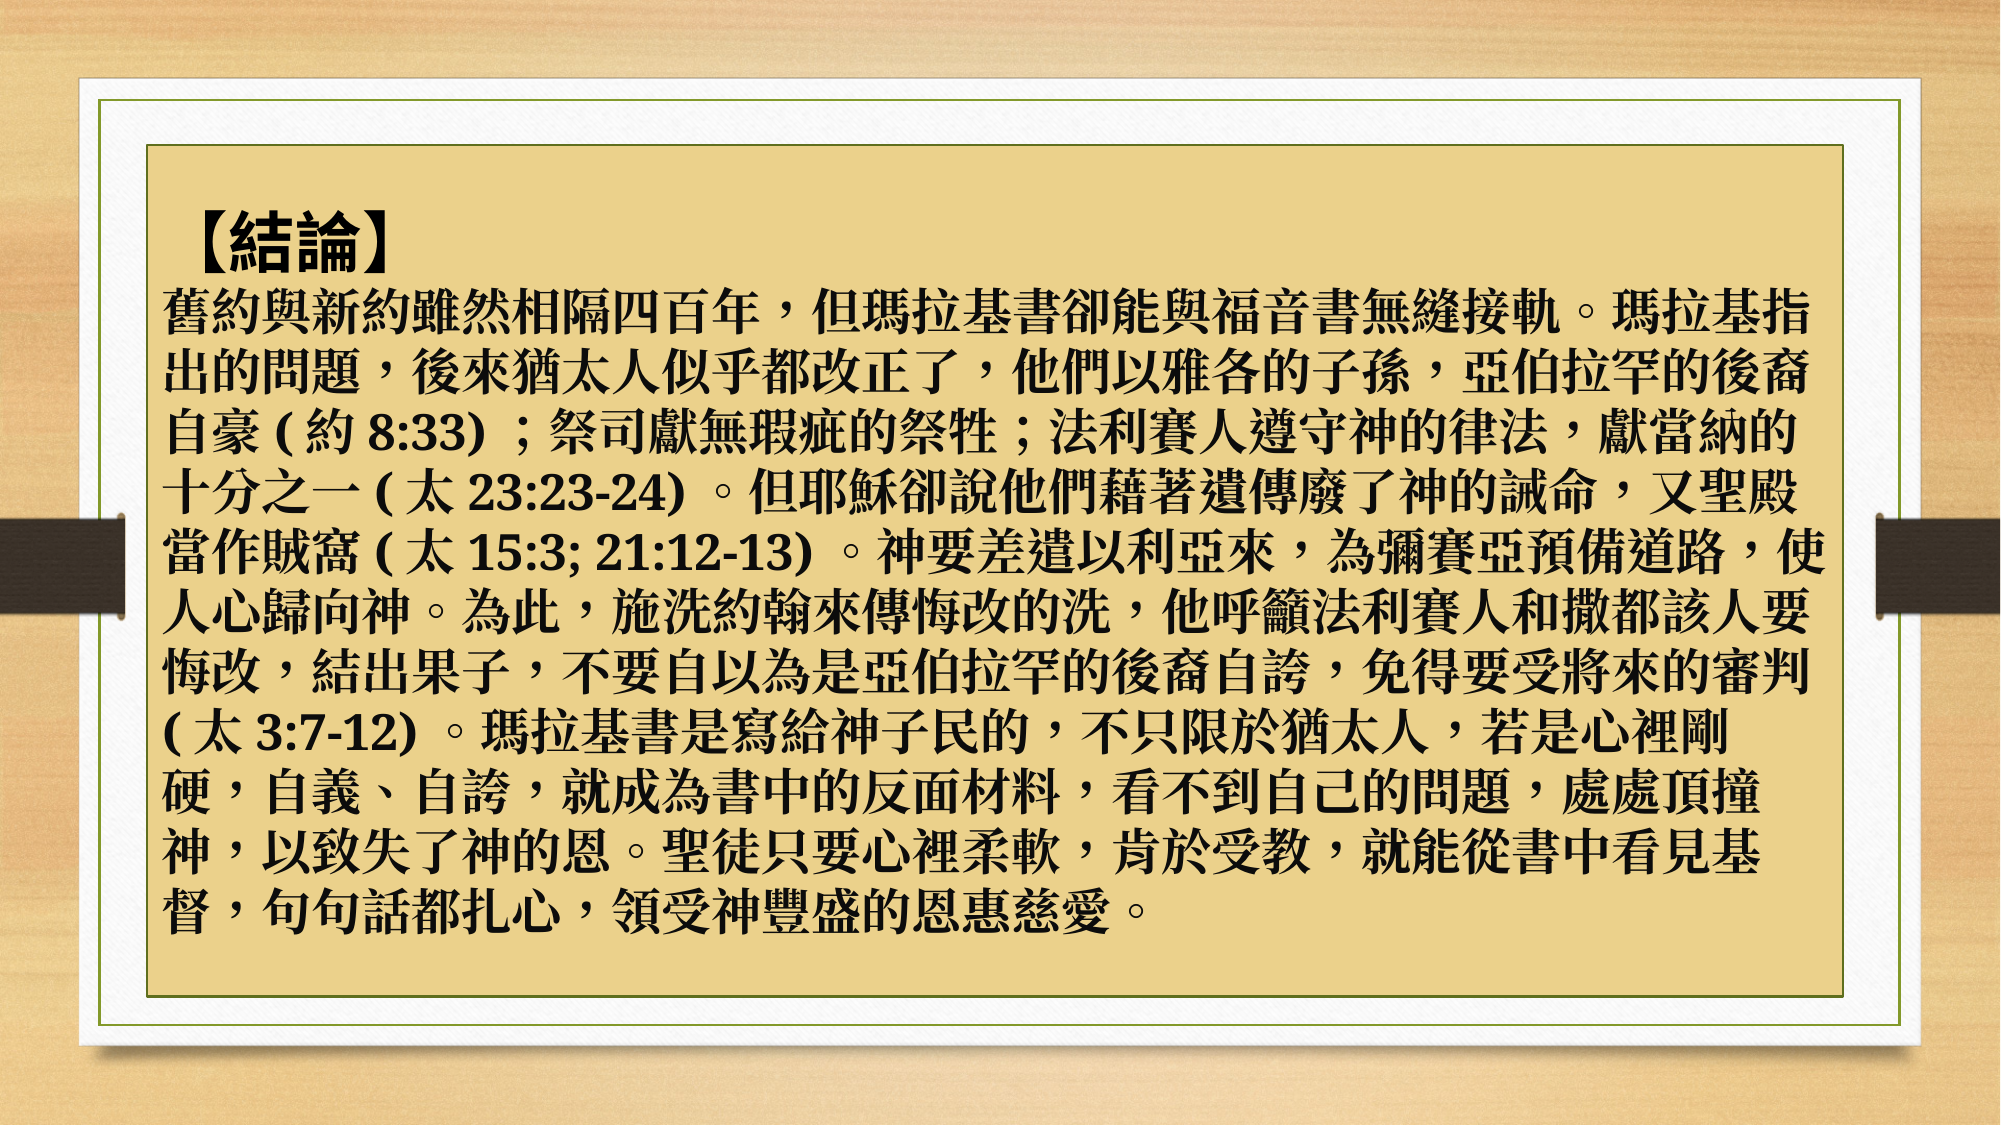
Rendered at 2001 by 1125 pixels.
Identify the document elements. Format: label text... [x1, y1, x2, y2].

text_box 【結論】 舊約與新約雖然相隔四百年，但瑪拉基書卻能與福音書無縫接軌。瑪拉基指出的問題，後來猶太人似乎都改正了，他們以雅各的子孫，亞伯拉罕的後裔自豪(約8:33)；祭司獻無瑕疵的祭牲；法利賽人遵守神的律法，獻當納的十分之一(太23:23-24)。但耶穌卻說他們藉著遺傳廢了神的誡命，又聖殿當作賊窩(太15:3; 21:12-13)。神要差遣以利亞來，為彌賽亞預備道路，使人心歸向神。為此，施洗約翰來傳悔改的洗，他呼籲法利賽人和撒都該人要悔改，結出果子，不要自以為是亞伯拉罕的後裔自誇，免得要受將來的審判(太3:7-12)。瑪拉基書是寫給神子民的，不只限於猶太人，若是心裡剛硬，自義、自誇，就成為書中的反面材料，看不到自己的問題，處處頂撞神，以致失了神的恩。聖徒只要心裡柔軟，肯於受教，就能從書中看見基督，句句話都扎心，領受神豐盛的恩惠慈愛。 [146, 144, 1844, 997]
picture [0, 0, 2001, 1125]
